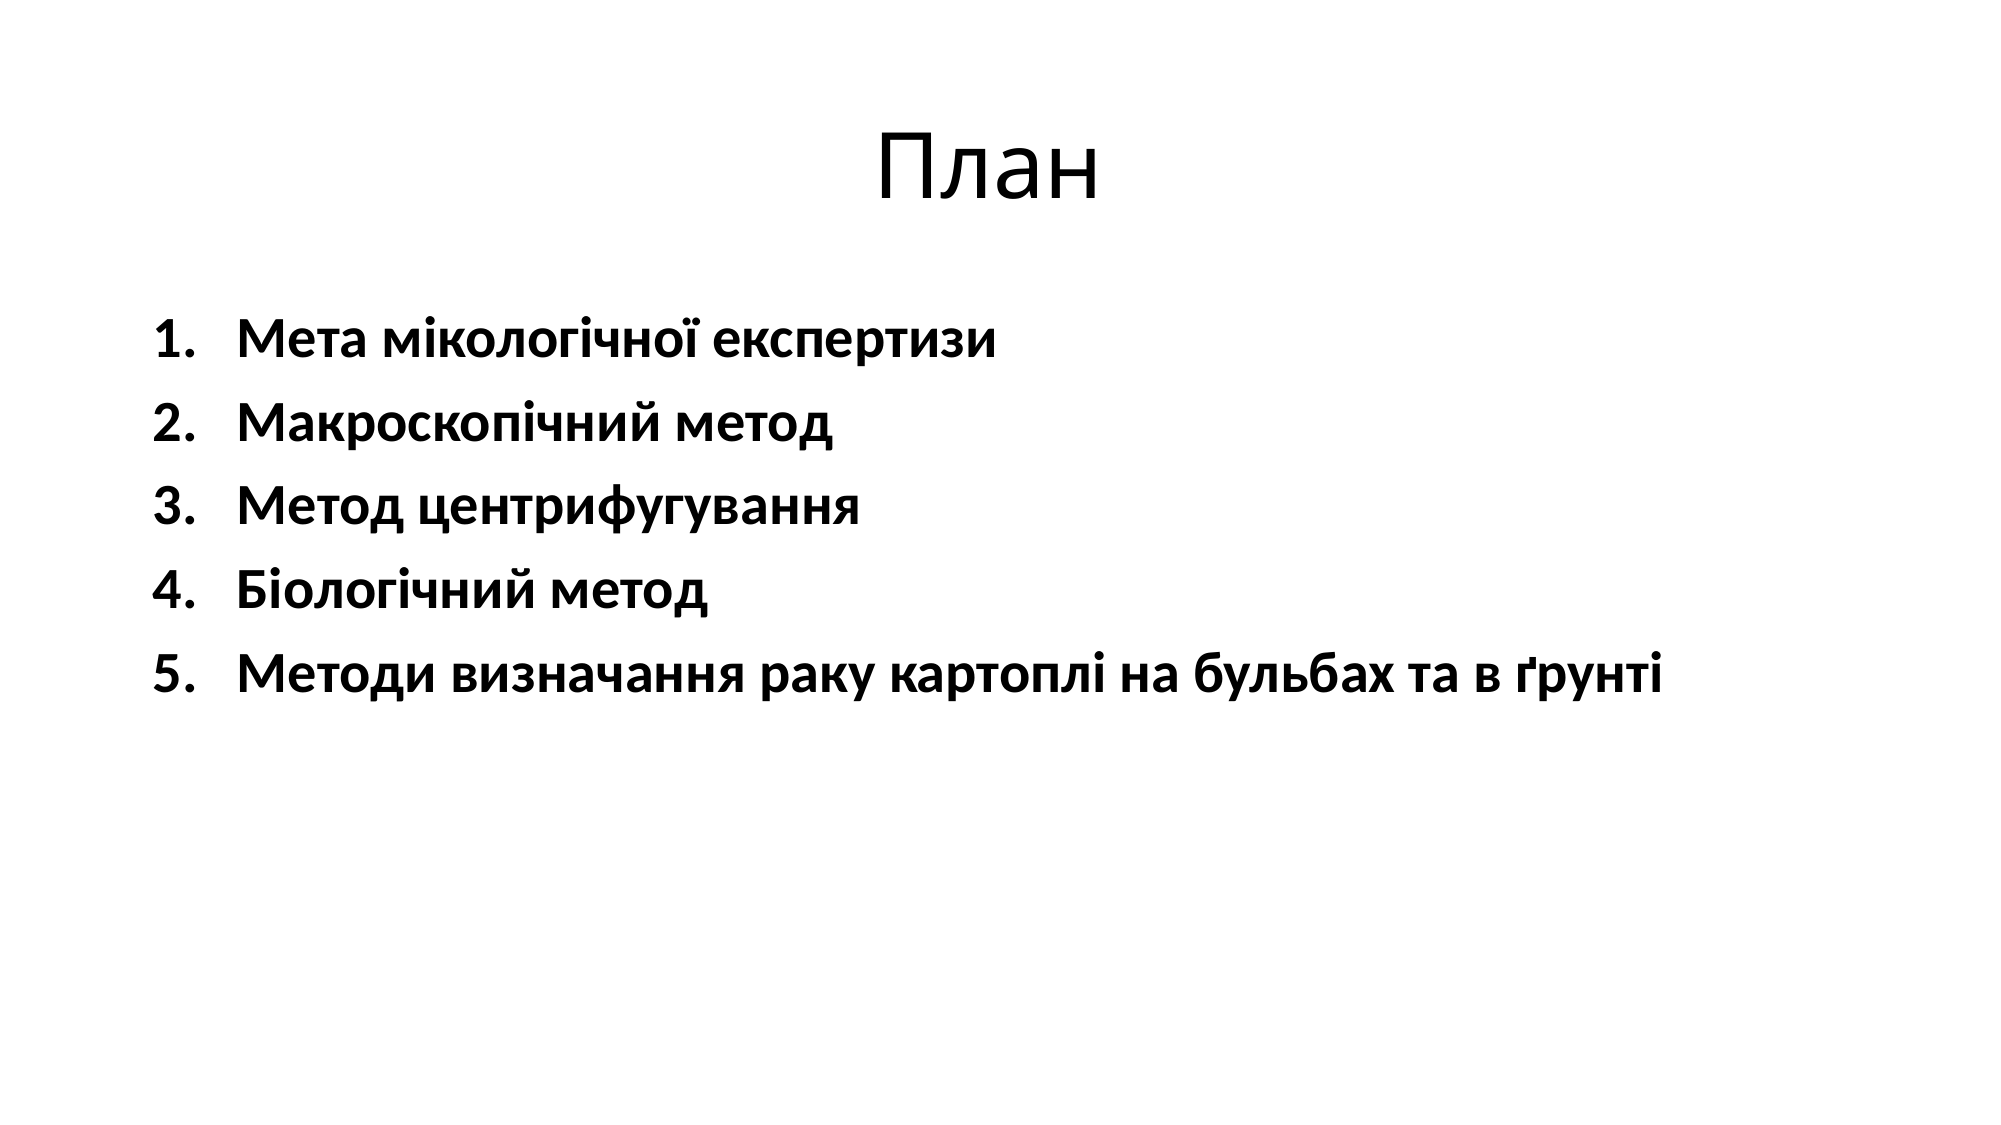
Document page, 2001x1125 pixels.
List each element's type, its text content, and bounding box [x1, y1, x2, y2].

list Мета мікологічної експертизи Макроскопічний метод Метод центрифугування Біологічний метод Методи визначання раку картоплі на бульбах та в ґрунті [137, 299, 1863, 1014]
title План [137, 59, 1863, 278]
